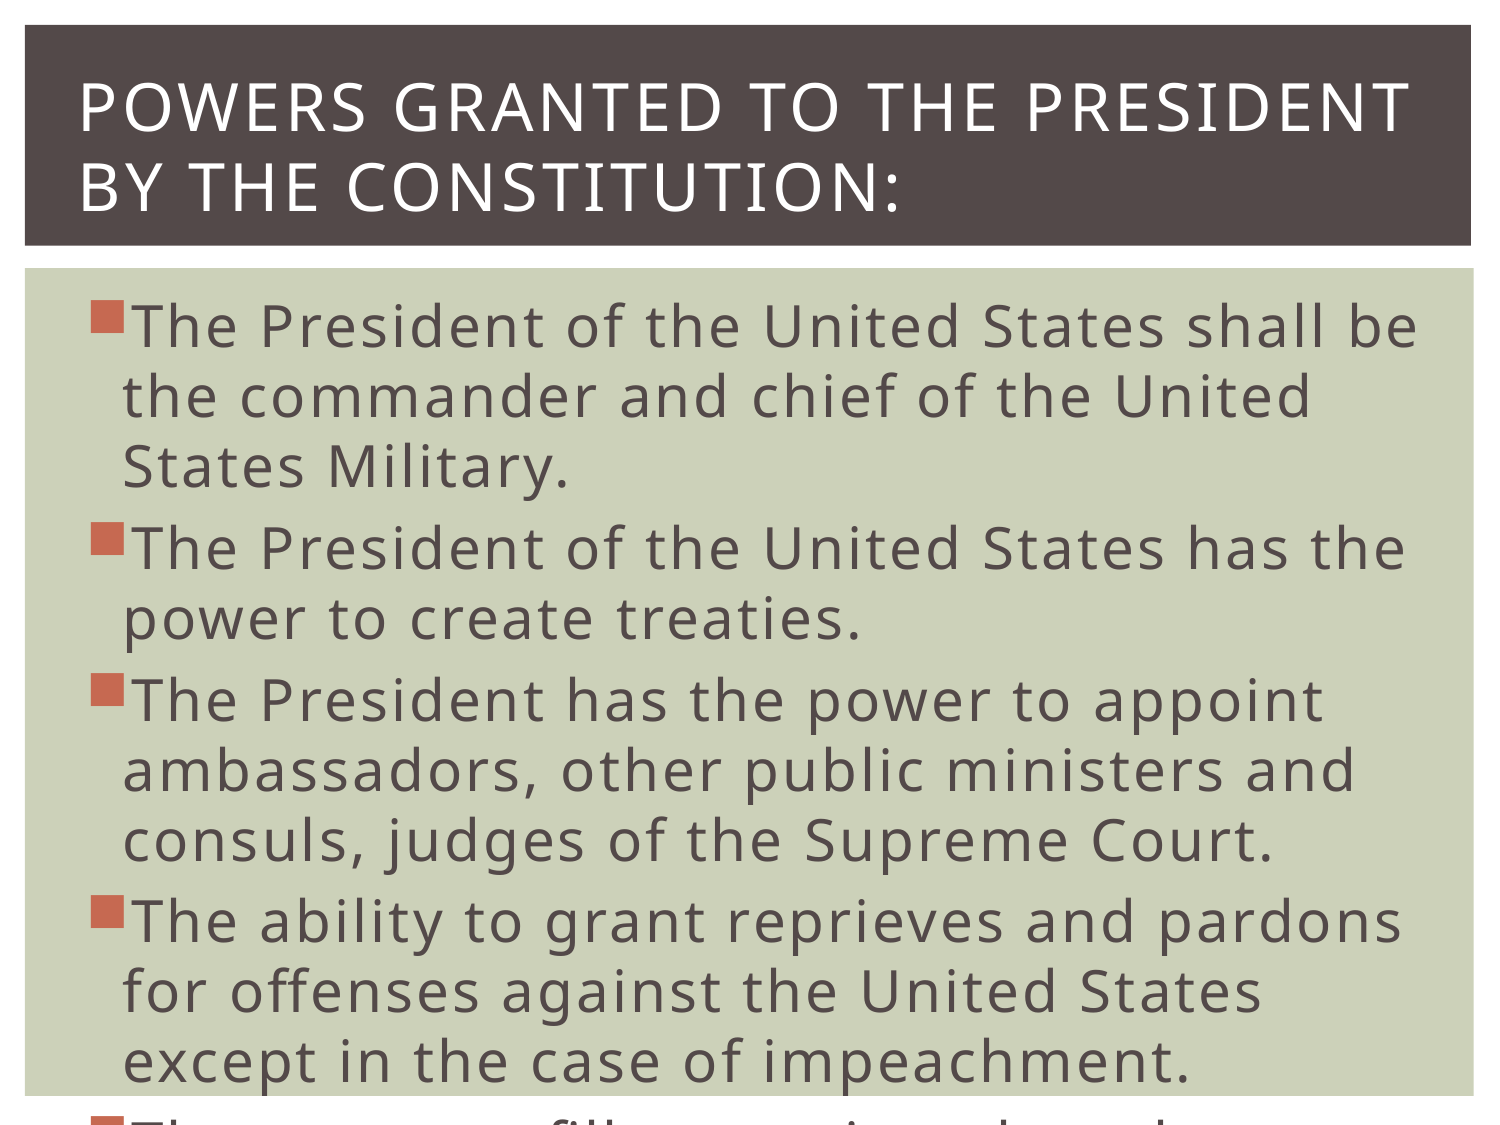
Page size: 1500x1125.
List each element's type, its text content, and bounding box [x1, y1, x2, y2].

title Powers granted to the president by the constitution: [62, 58, 1438, 232]
list The President of the United States shall be the commander and chief of the United States Military. The President of the United States has the power to create treaties. The President has the power to appoint ambassadors, other public ministers and consuls, judges of the Supreme Court. The ability to grant reprieves and pardons for offenses against the United States except in the case of impeachment. The power to fill vacancies when the Senate is not in session. [62, 281, 1442, 1005]
